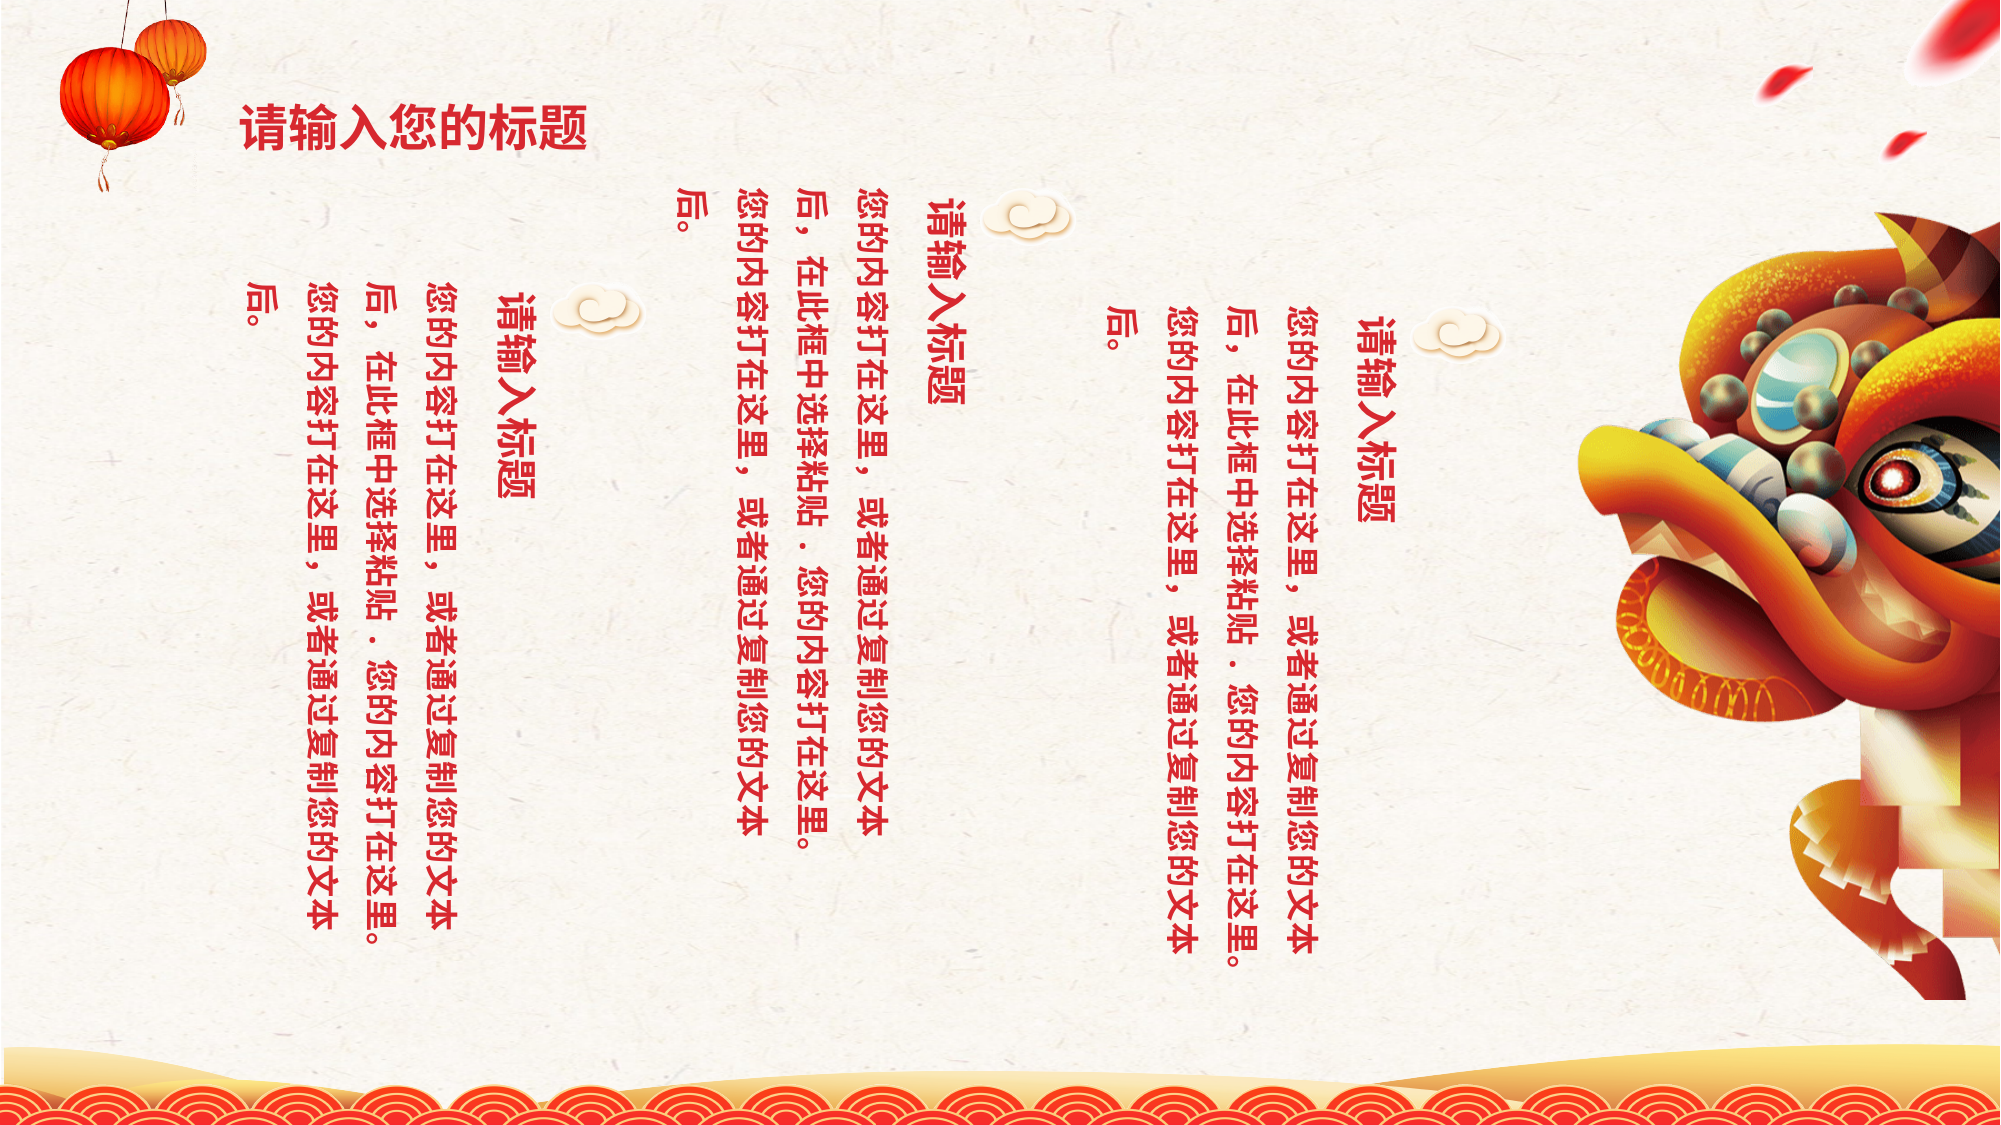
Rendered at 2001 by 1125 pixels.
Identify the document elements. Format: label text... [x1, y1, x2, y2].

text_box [0, 1044, 2000, 1125]
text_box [1100, 300, 1506, 956]
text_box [240, 277, 646, 933]
picture [3, 0, 2000, 1044]
text_box 请输入您的标题 [241, 88, 624, 164]
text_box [670, 182, 1076, 838]
